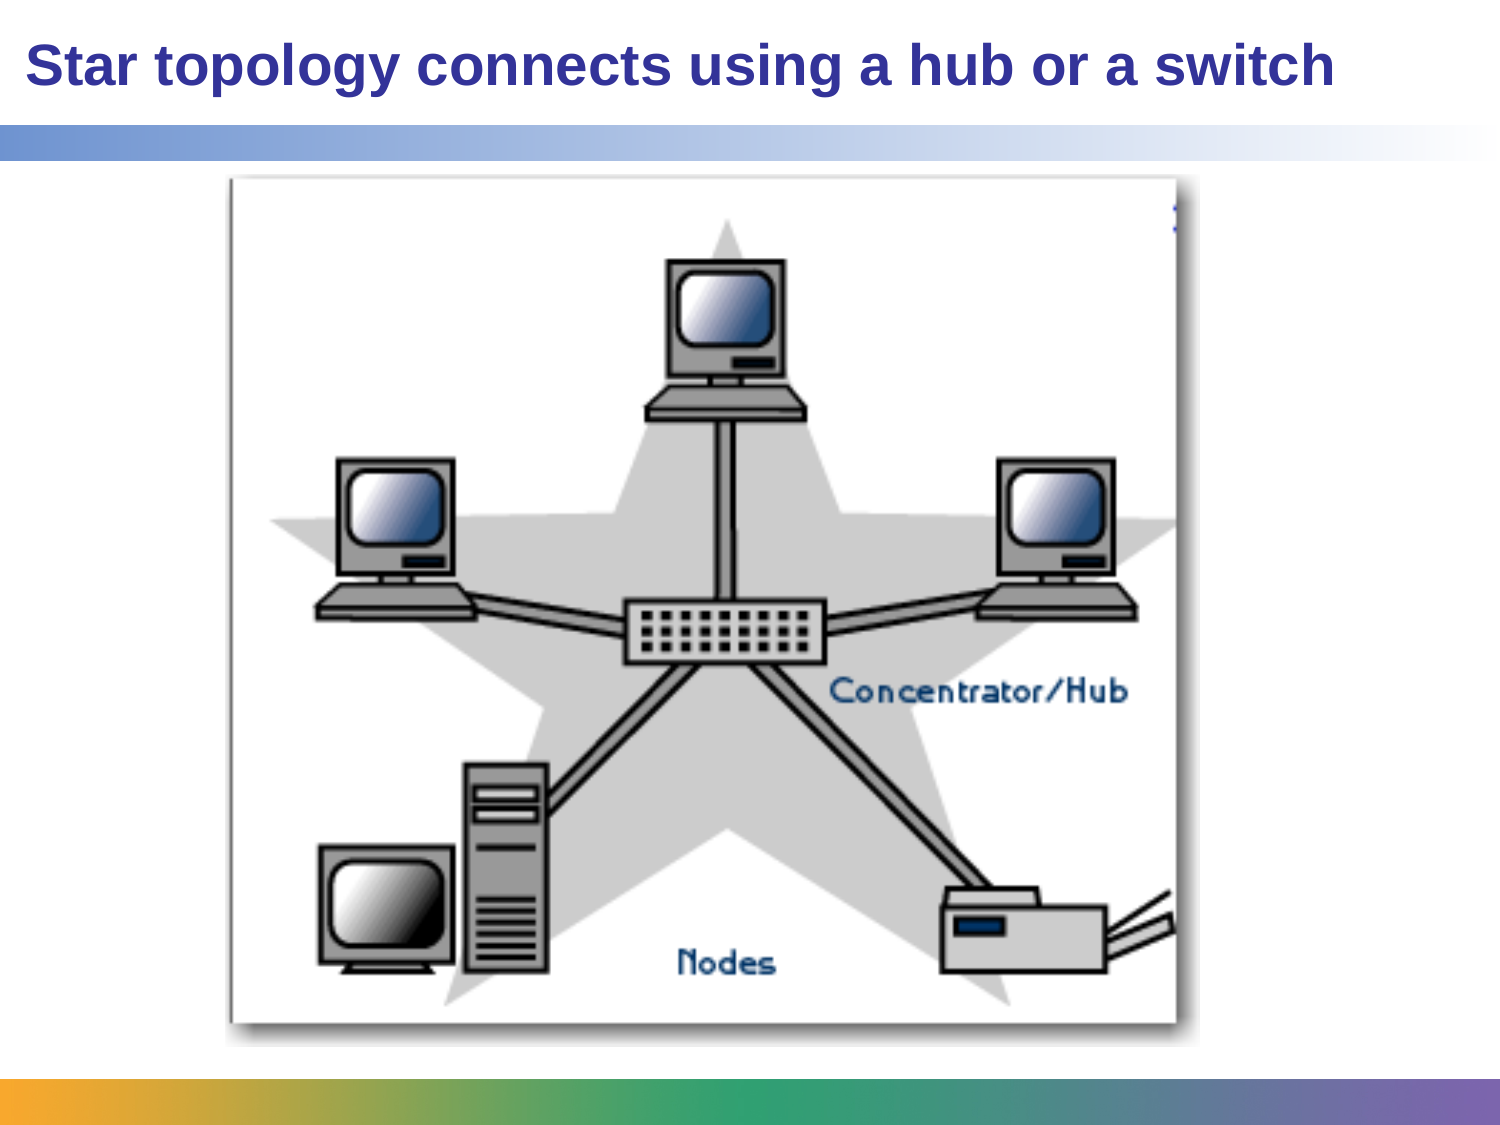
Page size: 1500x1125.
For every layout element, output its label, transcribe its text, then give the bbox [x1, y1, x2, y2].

title Star topology connects using a hub or a switch [10, 0, 1424, 126]
picture [0, 1079, 1500, 1125]
picture [224, 174, 1201, 1048]
